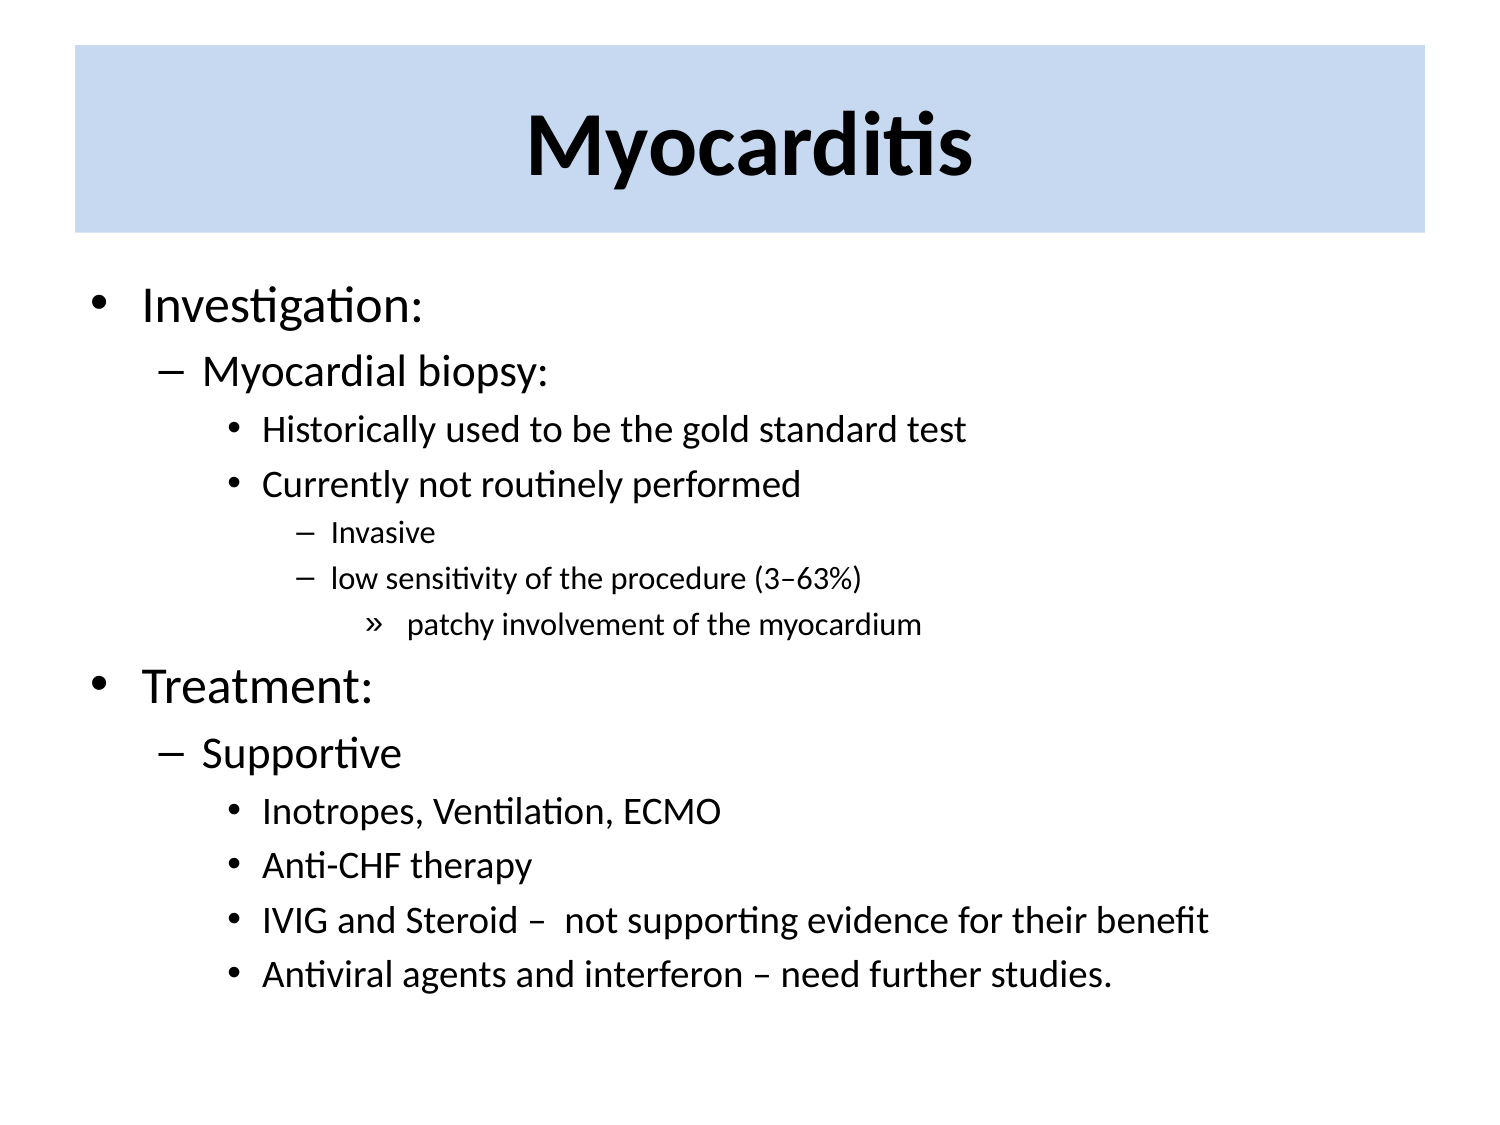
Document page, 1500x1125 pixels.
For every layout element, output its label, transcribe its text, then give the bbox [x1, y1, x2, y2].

list Investigation: Myocardial biopsy: Historically used to be the gold standard test Currently not routinely performed Invasive low sensitivity of the procedure (3–63%) patchy involvement of the myocardium Treatment: Supportive Inotropes, Ventilation, ECMO Anti-CHF therapy IVIG and Steroid – not supporting evidence for their benefit Antiviral agents and interferon – need further studies. [75, 262, 1425, 1005]
title Myocarditis [75, 45, 1425, 233]
